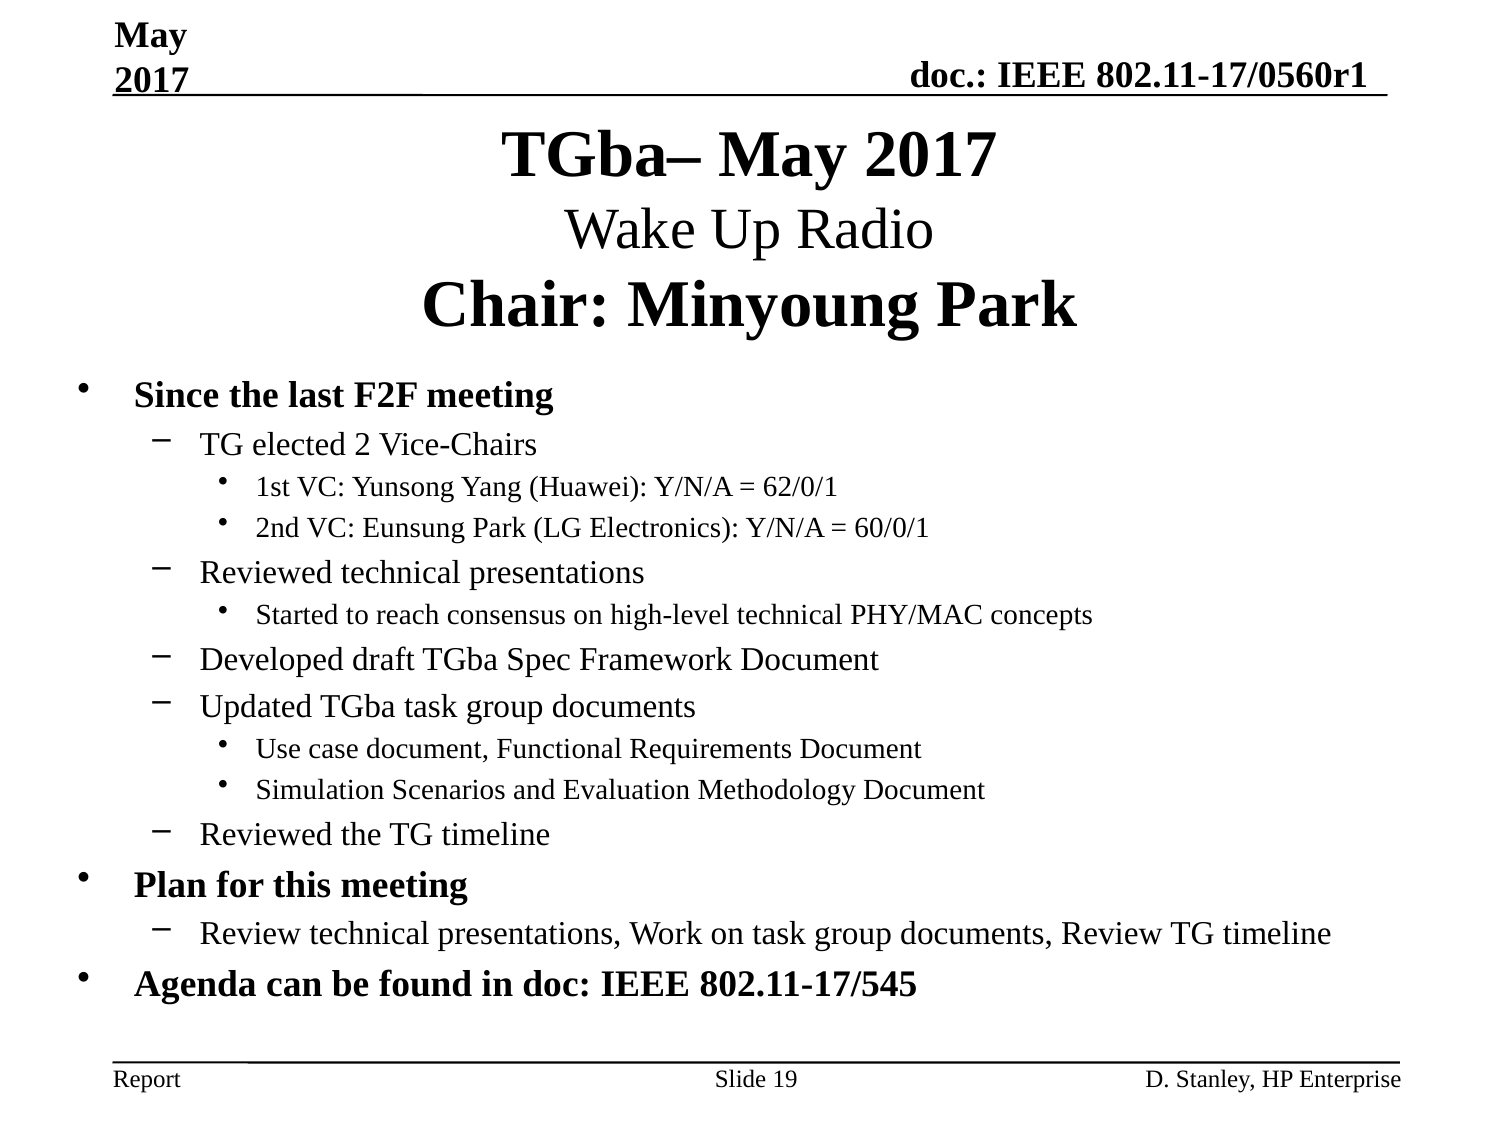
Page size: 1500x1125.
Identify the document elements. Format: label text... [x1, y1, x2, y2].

footer D. Stanley, HP Enterprise [1057, 1062, 1402, 1093]
title TGba– May 2017 Wake Up Radio Chair: Minyoung Park [112, 137, 1388, 313]
list Since the last F2F meeting TG elected 2 Vice-Chairs 1st VC: Yunsong Yang (Huawei): Y/N/A = 62/0/1 2nd VC: Eunsung Park (LG Electronics): Y/N/A = 60/0/1 Reviewed technical presentations Started to reach consensus on high-level technical PHY/MAC concepts Developed draft TGba Spec Framework Document Updated TGba task group documents Use case document, Functional Requirements Document Simulation Scenarios and Evaluation Methodology Document Reviewed the TG timeline Plan for this meeting Review technical presentations, Work on task group documents, Review TG timeline Agenda can be found in doc: IEEE 802.11-17/545 [62, 362, 1463, 1100]
slide_number Slide 19 [712, 1062, 800, 1093]
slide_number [114, 54, 269, 100]
